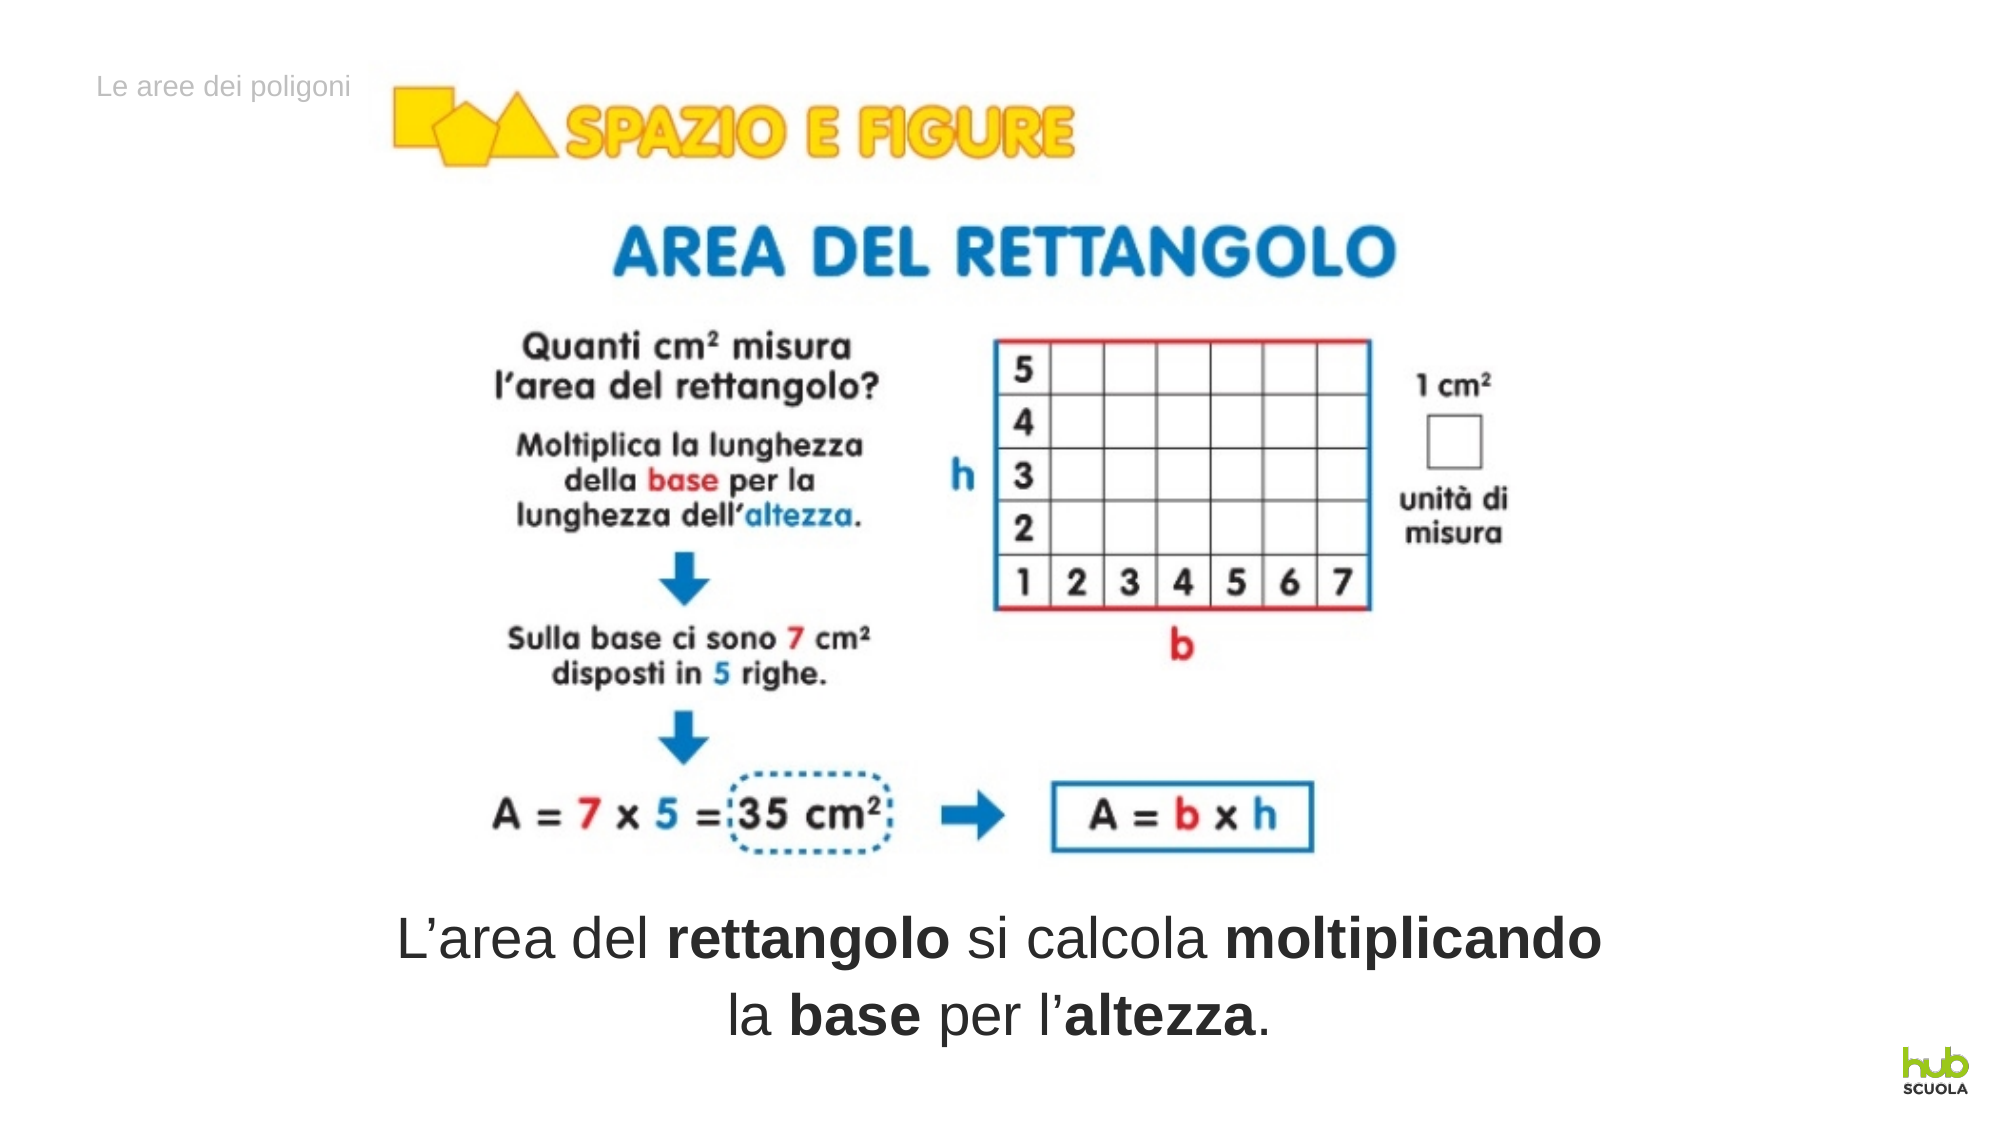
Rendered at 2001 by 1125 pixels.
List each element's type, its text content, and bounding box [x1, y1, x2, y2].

picture [339, 31, 1661, 878]
text_box L’area del rettangolo si calcola moltiplicando la base per l’altezza. [173, 933, 1827, 1047]
picture [1903, 1046, 1969, 1095]
text_box Le aree dei poligoni [88, 66, 334, 102]
